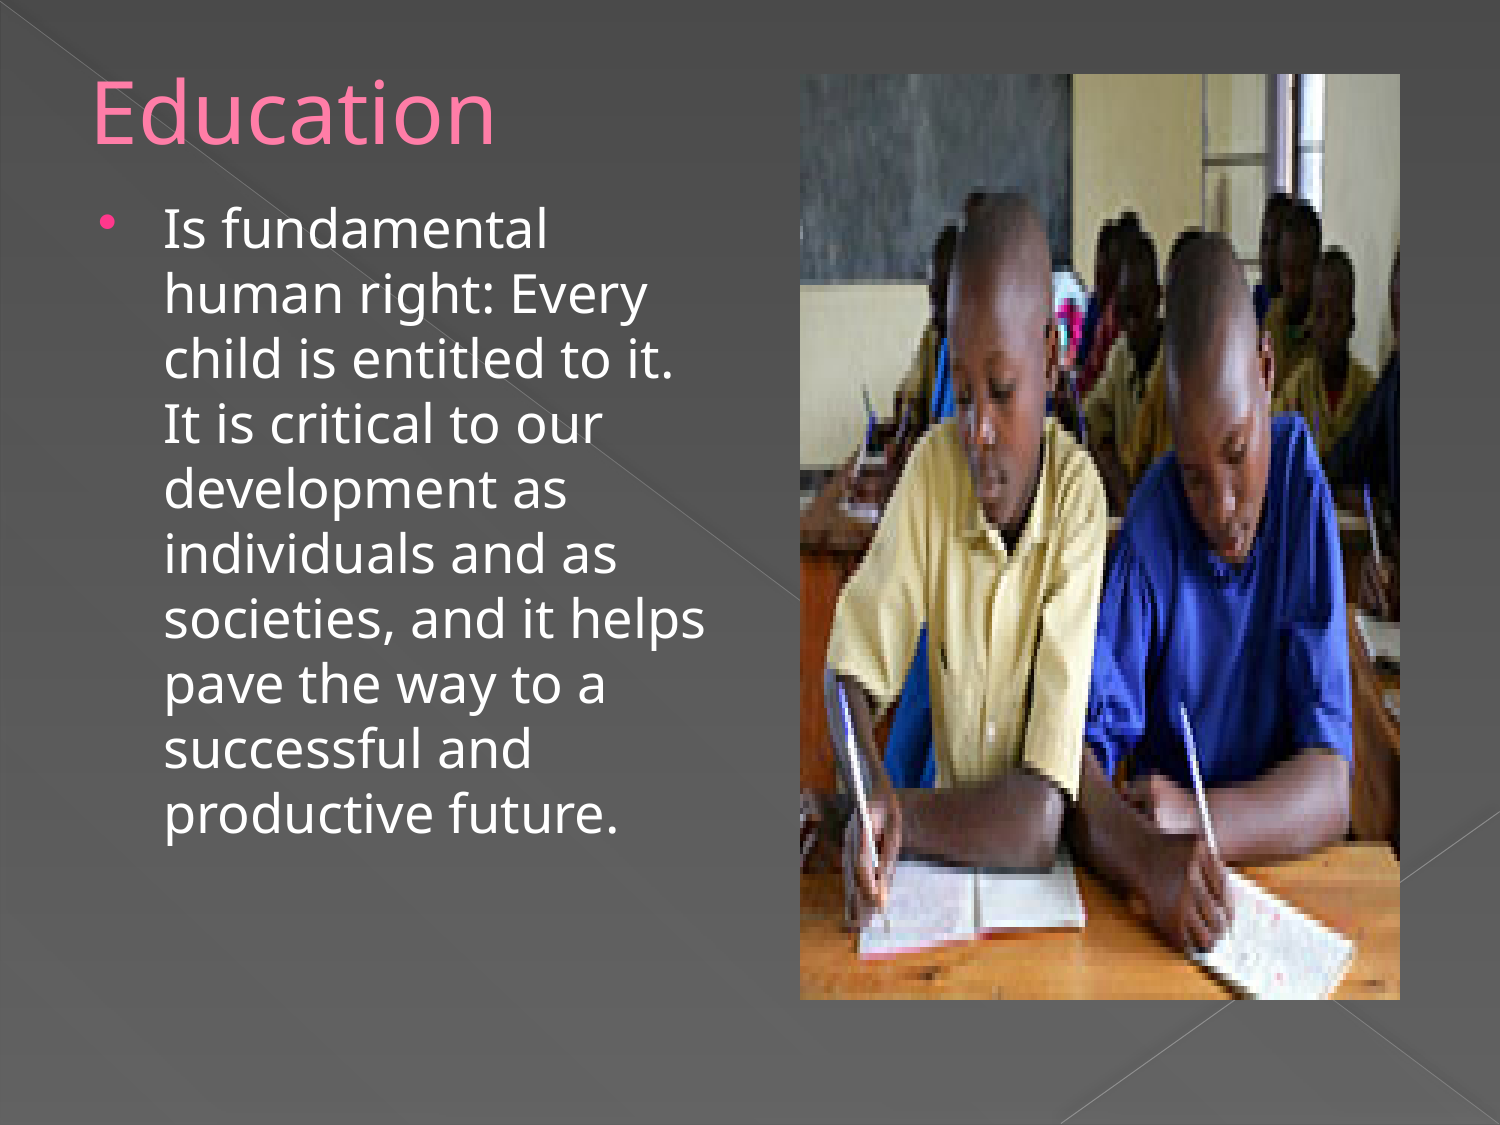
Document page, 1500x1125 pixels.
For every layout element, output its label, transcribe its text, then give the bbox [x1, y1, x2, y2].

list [799, 74, 1401, 1001]
list Is fundamental human right: Every child is entitled to it. It is critical to our development as individuals and as societies, and it helps pave the way to a successful and productive future. [75, 187, 738, 1025]
title Education [75, 43, 1425, 175]
